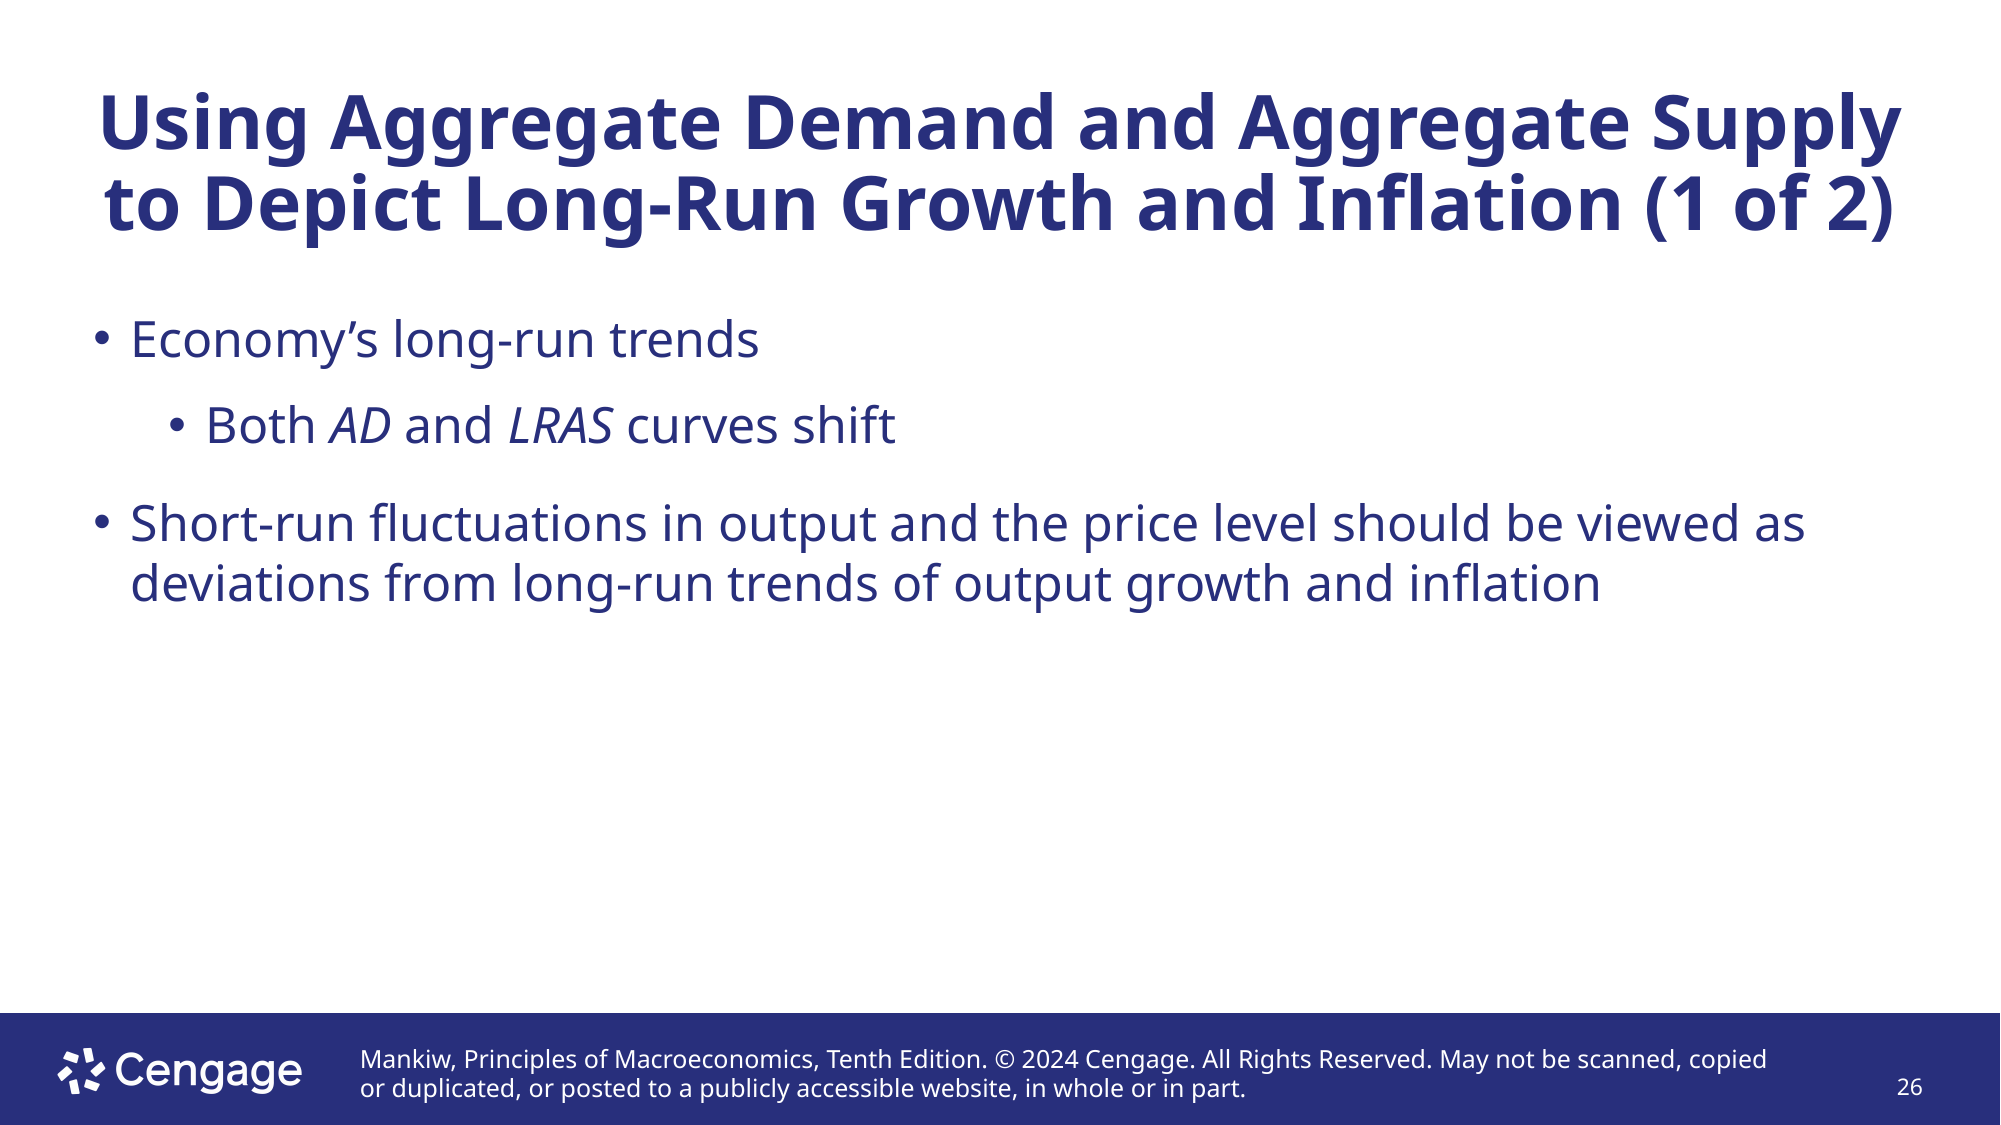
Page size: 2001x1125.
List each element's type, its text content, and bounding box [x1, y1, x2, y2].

title Using Aggregate Demand and Aggregate Supply to Depict Long-Run Growth and Inflation (1 of 2) [78, 77, 1923, 278]
picture [30, 1020, 329, 1122]
list Economy’s long-run trends Both AD and LRAS curves shift Short-run fluctuations in output and the price level should be viewed as deviations from long-run trends of output growth and inflation [78, 299, 1923, 1014]
